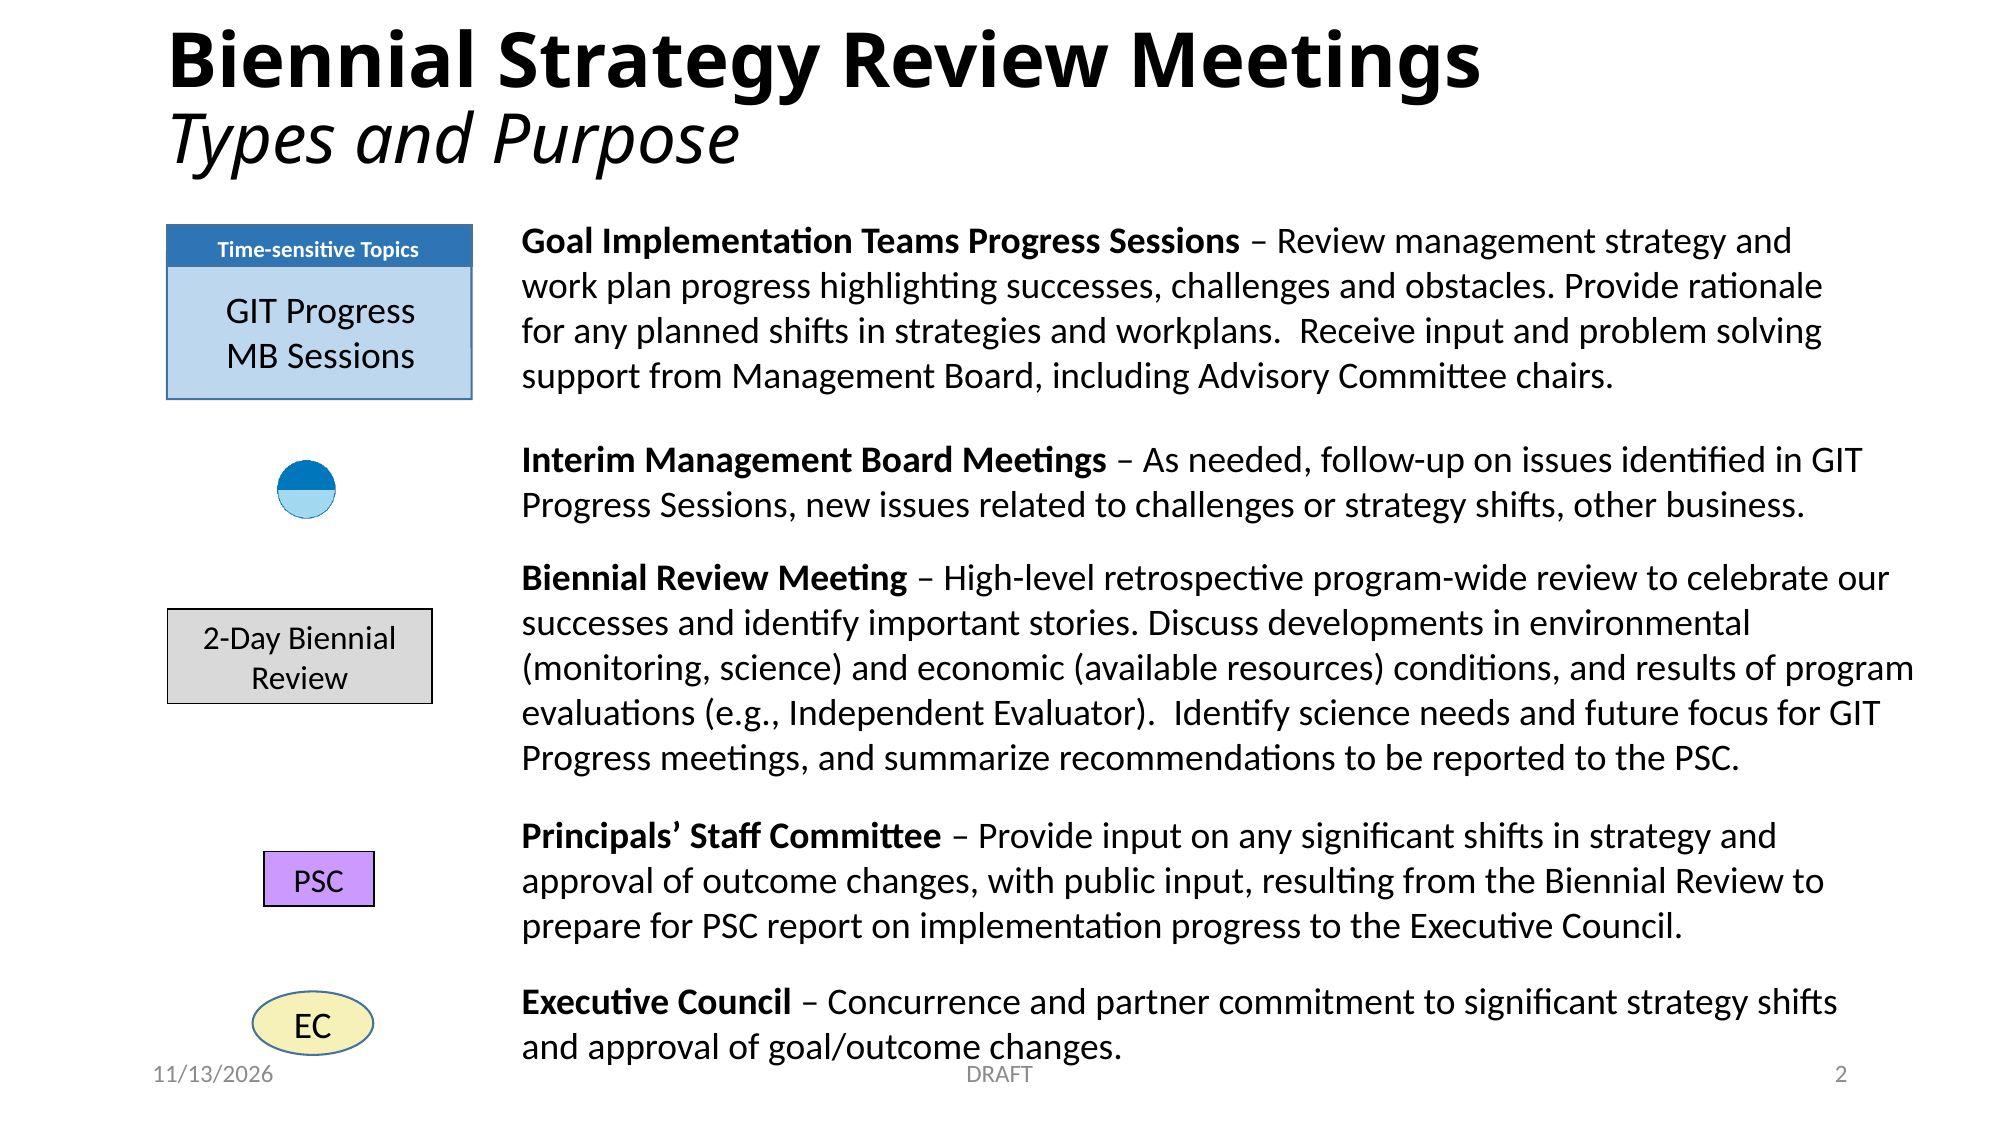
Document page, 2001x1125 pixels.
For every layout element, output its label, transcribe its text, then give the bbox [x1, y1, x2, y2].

text_box Executive Council – Concurrence and partner commitment to significant strategy shifts and approval of goal/outcome changes. [506, 970, 1883, 1075]
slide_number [137, 1042, 588, 1103]
picture [276, 459, 336, 519]
text_box PSC [263, 851, 374, 907]
title Biennial Strategy Review Meetings Types and Purpose [151, 14, 1877, 187]
text_box Goal Implementation Teams Progress Sessions – Review management strategy and work plan progress highlighting successes, challenges and obstacles. Provide rationale for any planned shifts in strategies and workplans. Receive input and problem solving support from Management Board, including Advisory Committee chairs. [506, 208, 1883, 403]
footer DRAFT [662, 1042, 1338, 1103]
slide_number 2 [1412, 1042, 1863, 1103]
text_box EC [251, 990, 375, 1042]
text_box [166, 225, 472, 430]
text_box Principals’ Staff Committee – Provide input on any significant shifts in strategy and approval of outcome changes, with public input, resulting from the Biennial Review to prepare for PSC report on implementation progress to the Executive Council. [506, 803, 1904, 954]
text_box Interim Management Board Meetings – As needed, follow-up on issues identified in GIT Progress Sessions, new issues related to challenges or strategy shifts, other business. [506, 427, 1883, 532]
text_box Biennial Review Meeting – High-level retrospective program-wide review to celebrate our successes and identify important stories. Discuss developments in environmental (monitoring, science) and economic (available resources) conditions, and results of program evaluations (e.g., Independent Evaluator). Identify science needs and future focus for GIT Progress meetings, and summarize recommendations to be reported to the PSC. [506, 545, 1959, 786]
text_box 2-Day Biennial Review [167, 608, 433, 704]
